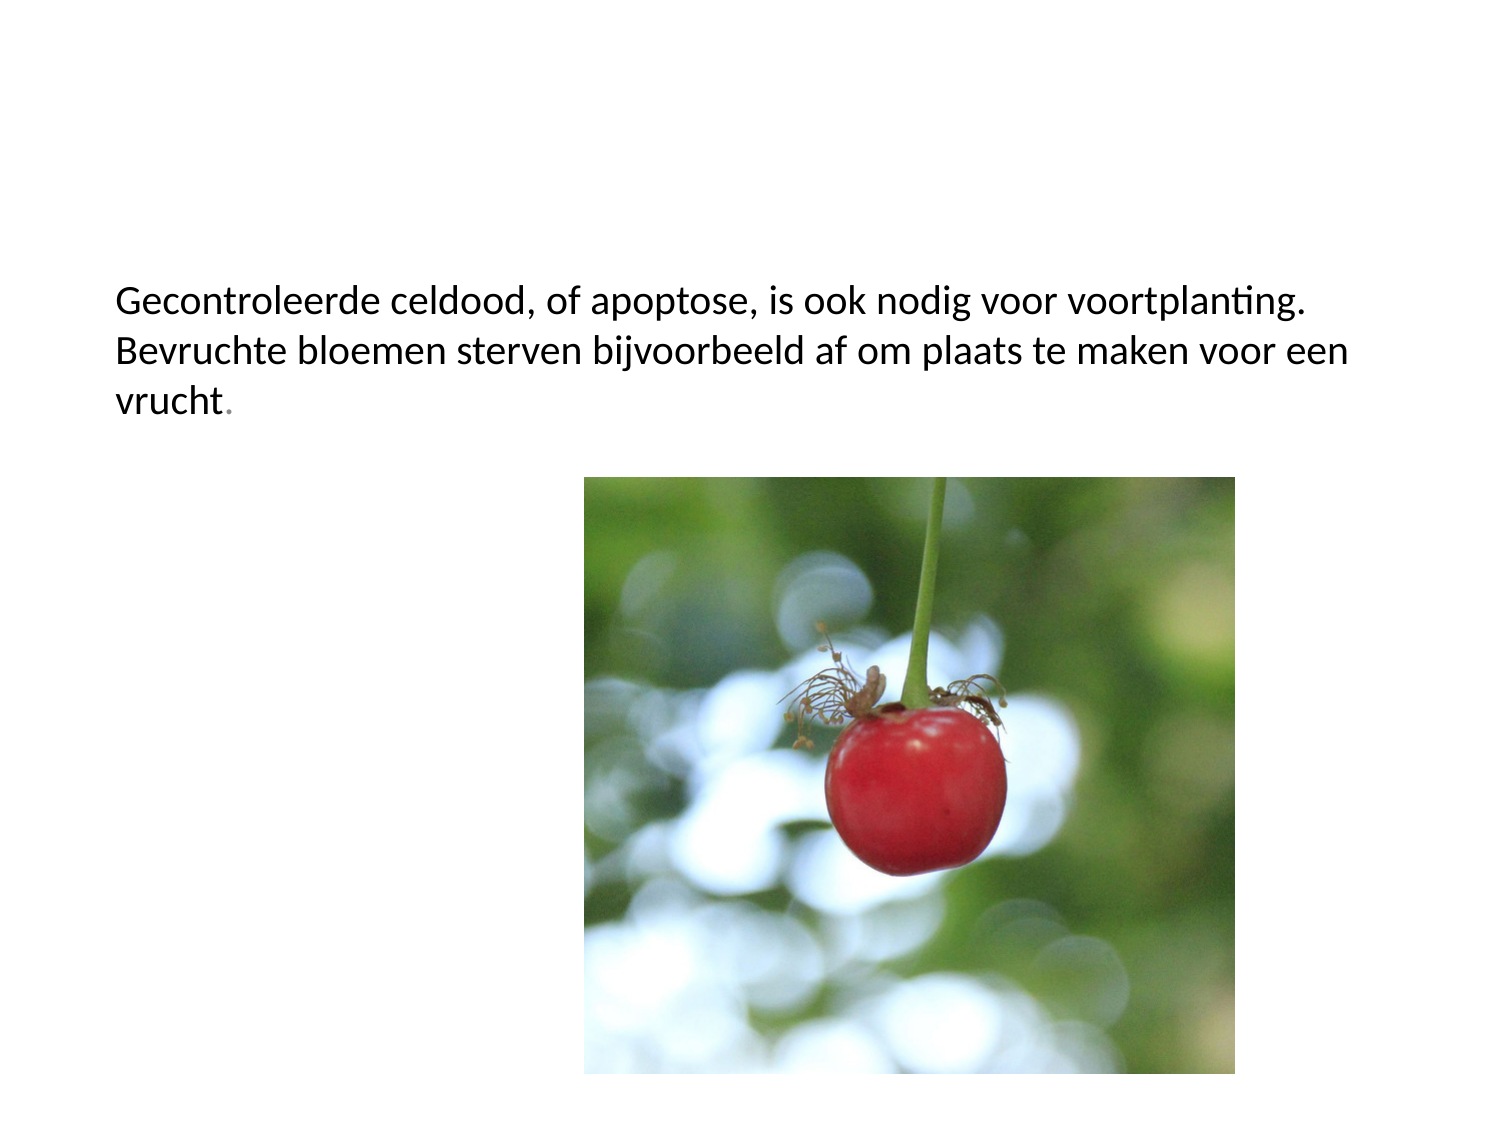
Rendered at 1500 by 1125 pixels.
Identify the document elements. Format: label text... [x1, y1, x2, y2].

picture [584, 477, 1235, 1074]
list Gecontroleerde celdood, of apoptose, is ook nodig voor voortplanting. Bevruchte bloemen sterven bijvoorbeeld af om plaats te maken voor een vrucht. [100, 184, 1376, 431]
